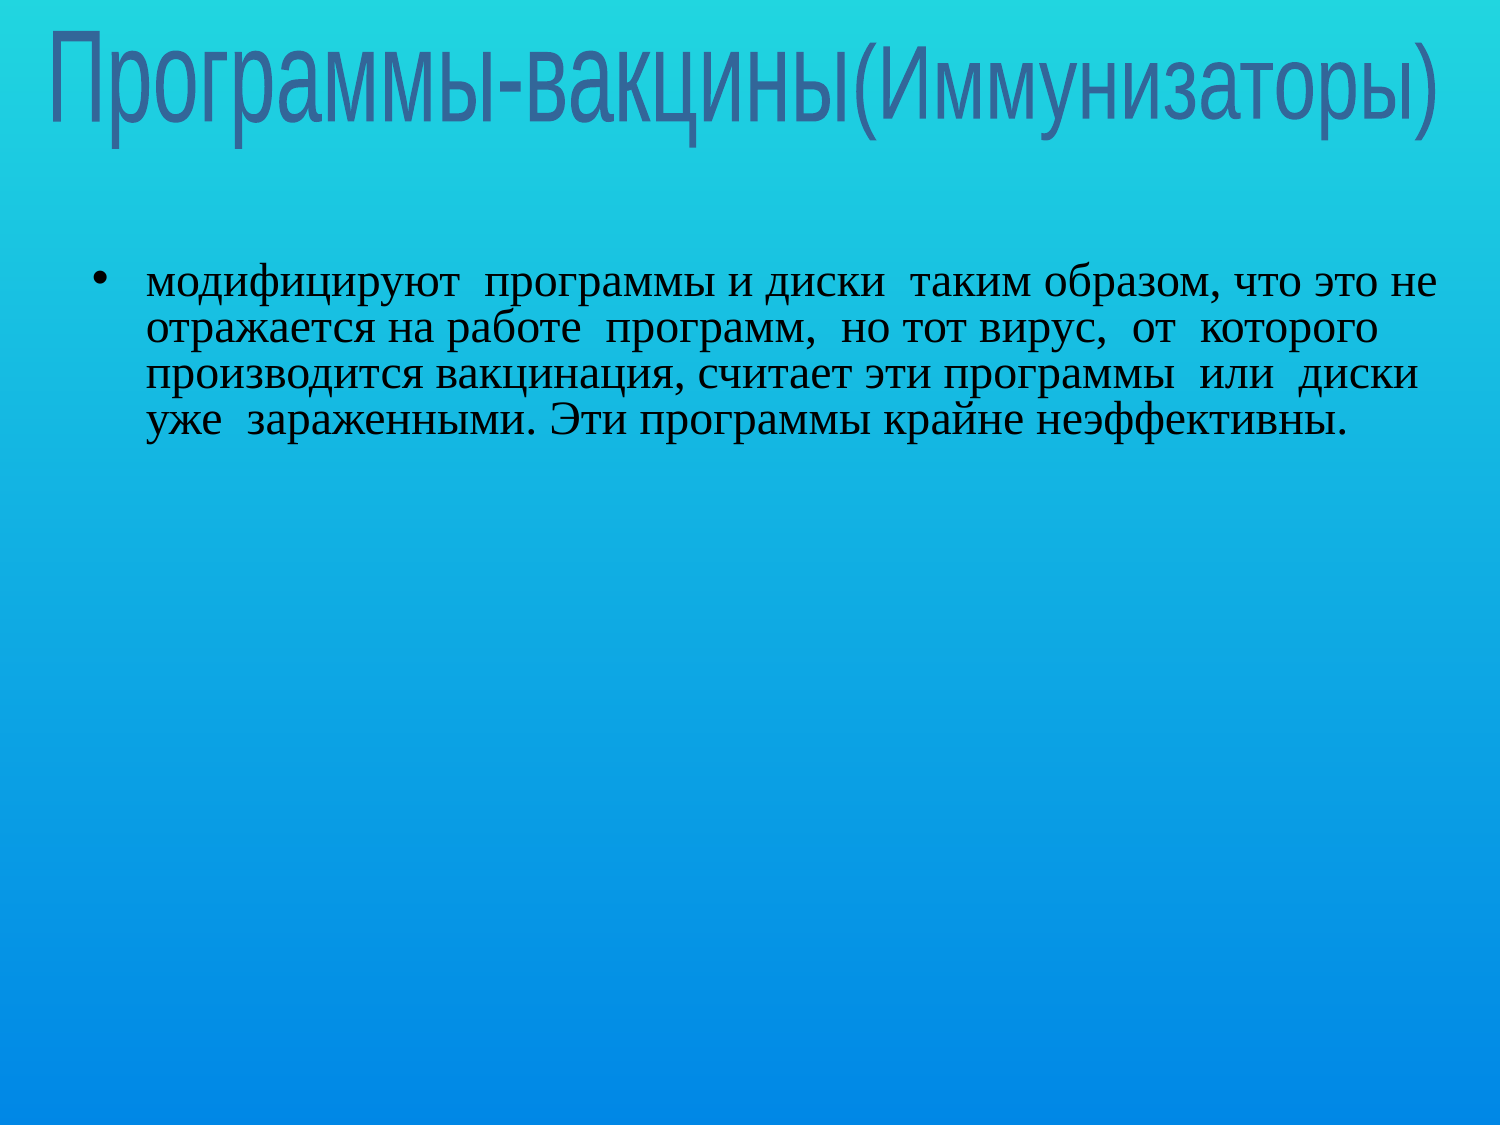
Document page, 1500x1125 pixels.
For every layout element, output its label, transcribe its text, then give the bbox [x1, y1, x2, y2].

list модифицируют программы и диски таким образом, что это не отражается на работе программ, но тот вирус, от которого производится вакцинация, считает эти программы или диски уже зараженными. Эти программы крайне неэффективны. [76, 184, 1459, 575]
